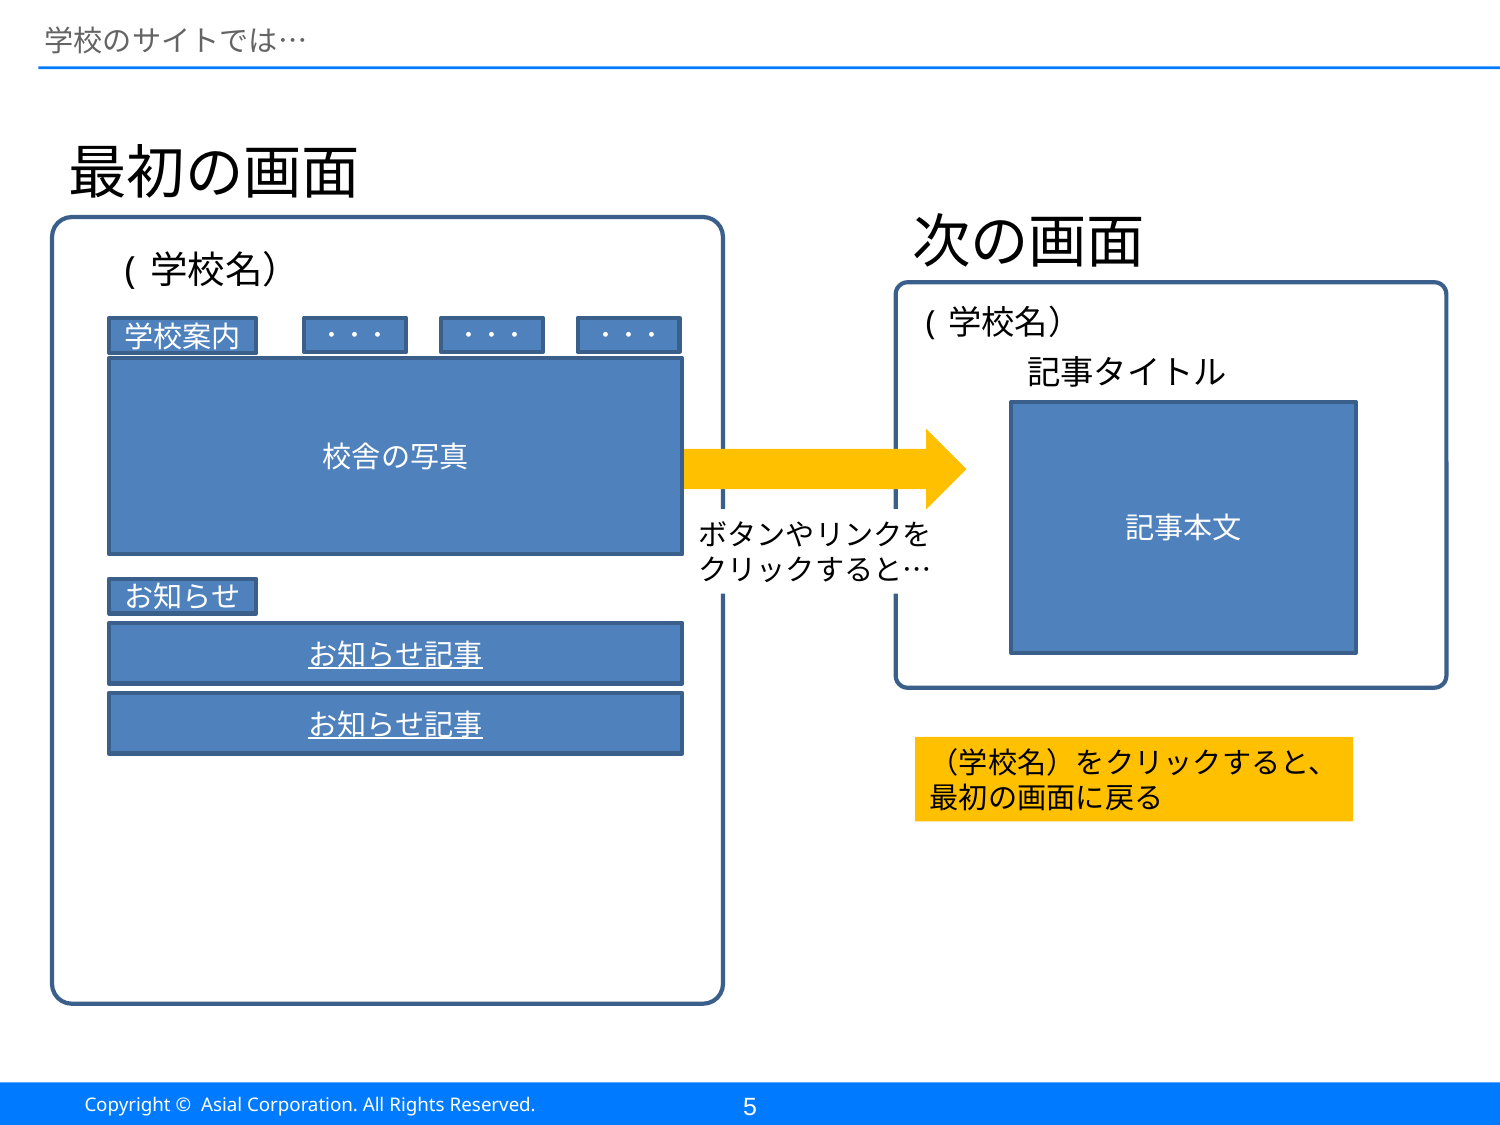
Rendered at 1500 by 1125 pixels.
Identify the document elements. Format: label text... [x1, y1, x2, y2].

text_box 最初の画面 [53, 127, 375, 213]
text_box ・・・ [302, 316, 408, 354]
text_box 校舎の写真 [107, 356, 684, 556]
text_box (学校名） [905, 294, 1097, 349]
text_box ボタンやリンクを クリックすると… [683, 509, 948, 594]
text_box 記事タイトル [1012, 343, 1242, 399]
text_box (学校名） [103, 238, 315, 298]
text_box お知らせ [107, 577, 258, 616]
text_box [684, 426, 969, 509]
text_box 次の画面 [897, 196, 1161, 282]
text_box （学校名）をクリックすると、 最初の画面に戻る [915, 736, 1354, 822]
text_box お知らせ記事 [107, 691, 684, 756]
text_box お知らせ記事 [107, 621, 684, 686]
text_box ・・・ [576, 316, 682, 354]
text_box 学校案内 [107, 316, 258, 355]
title 学校のサイトでは… [29, 7, 1223, 72]
text_box [49, 214, 726, 1006]
slide_number 5 [581, 1075, 919, 1125]
text_box [893, 280, 1449, 690]
text_box ・・・ [439, 316, 545, 354]
text_box 記事本文 [1009, 400, 1358, 655]
